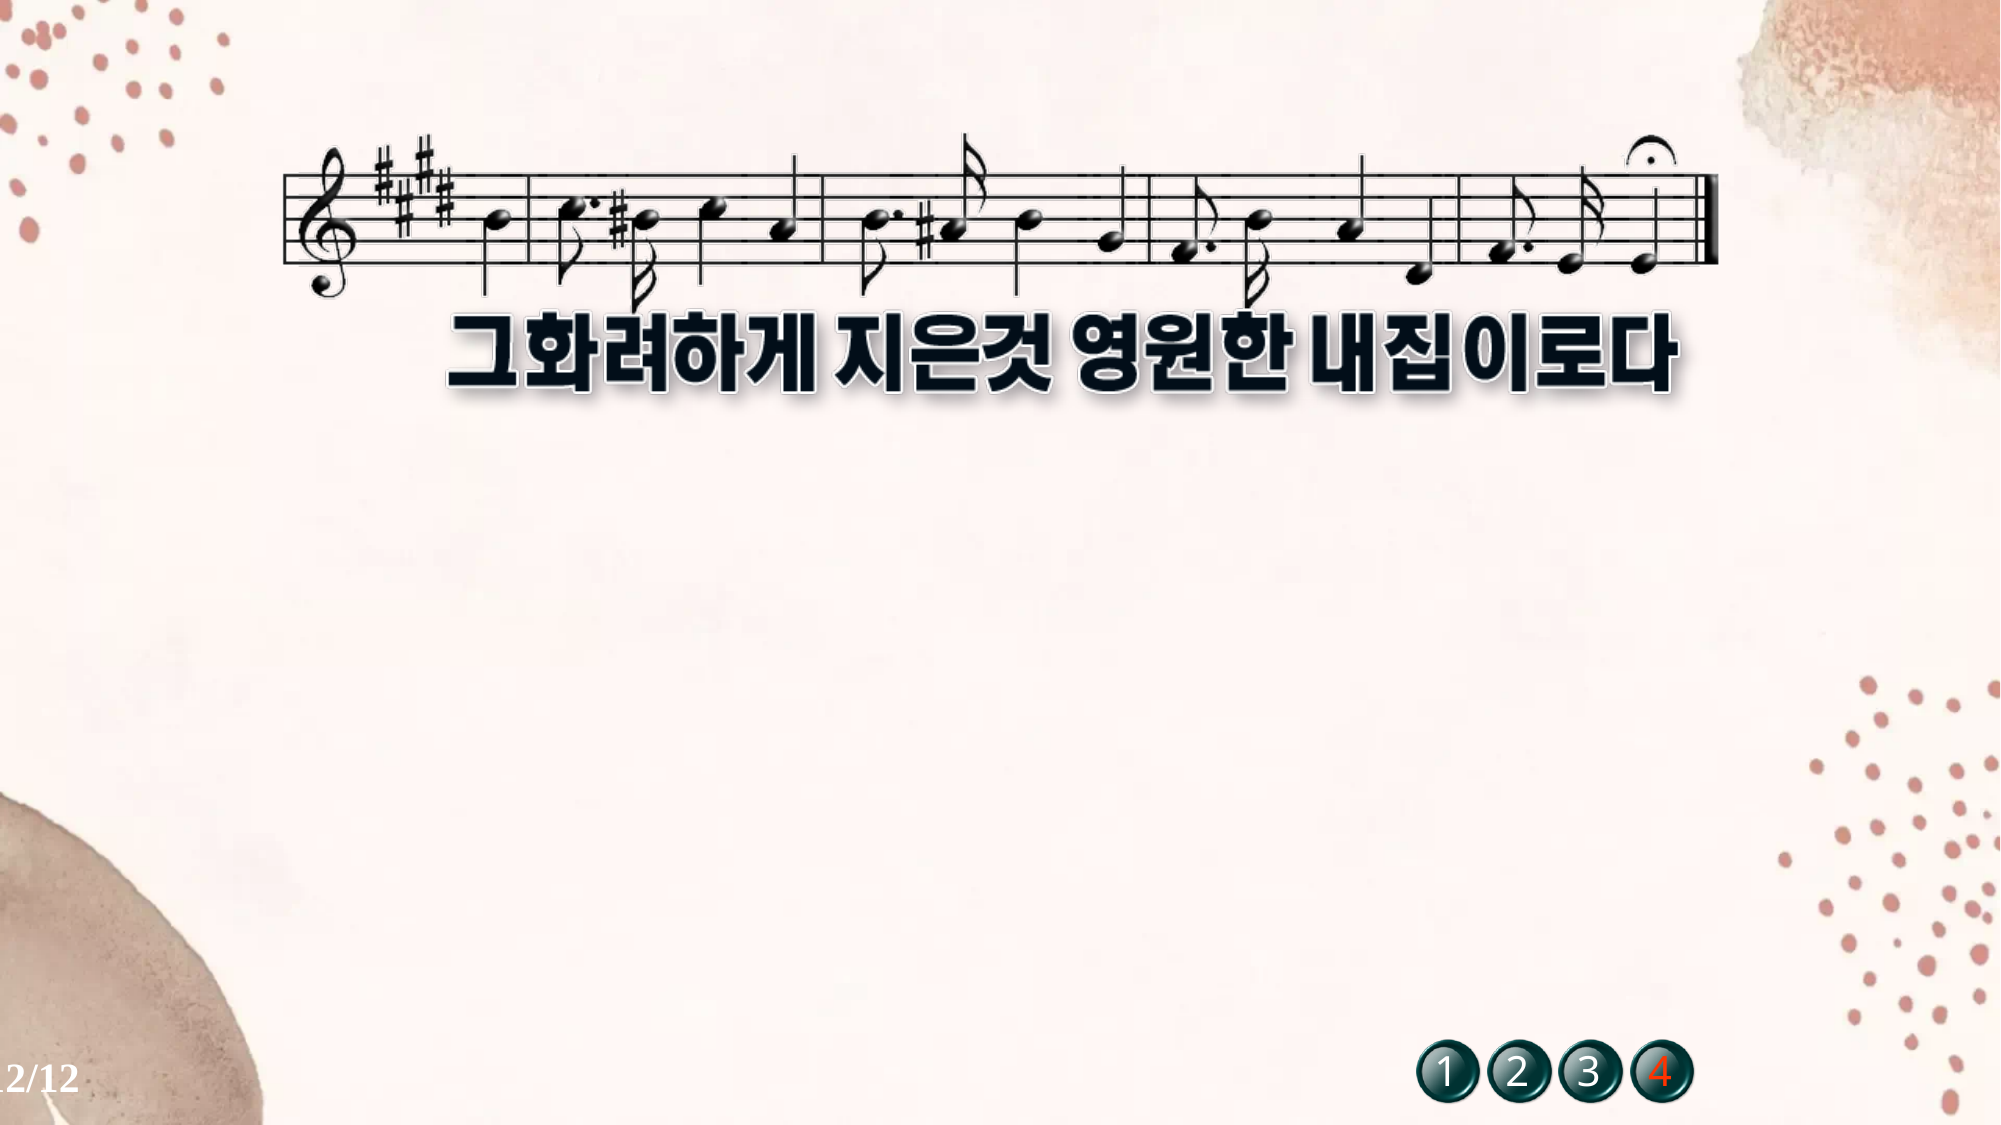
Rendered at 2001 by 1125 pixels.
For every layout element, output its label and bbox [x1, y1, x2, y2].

text_box [1555, 1035, 1626, 1106]
text_box [1413, 1035, 1484, 1106]
text_box [1484, 1035, 1555, 1106]
text_box [1627, 1035, 1697, 1106]
picture [0, 0, 2001, 1125]
